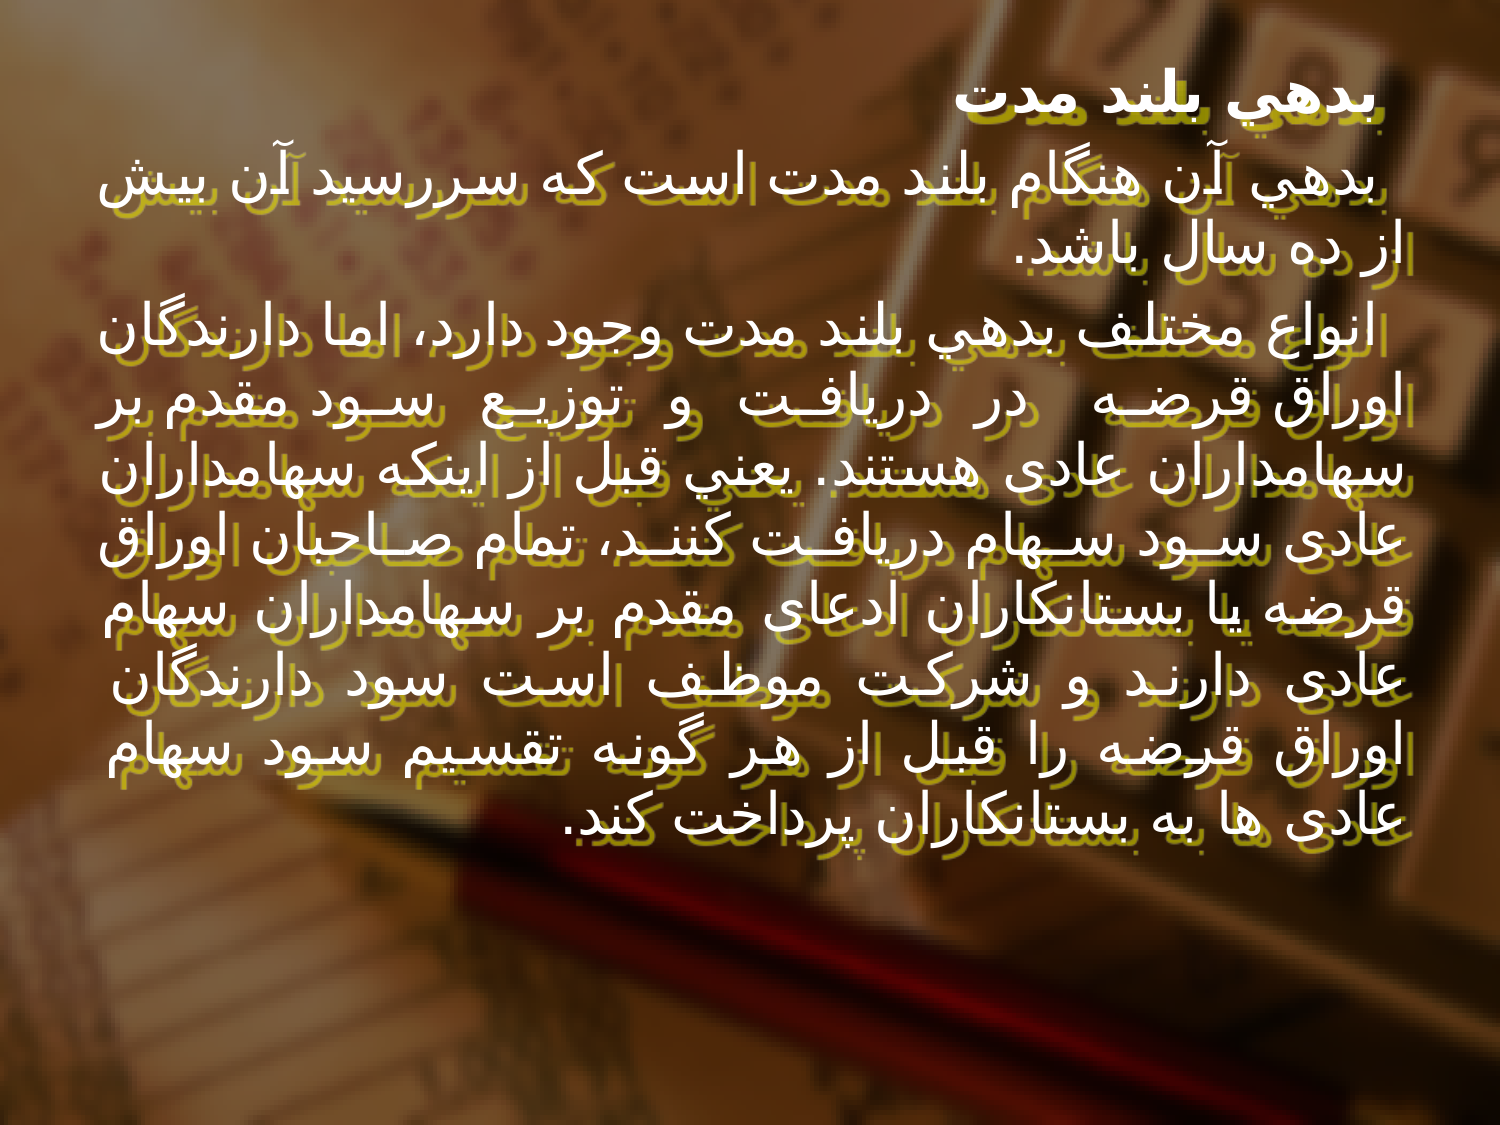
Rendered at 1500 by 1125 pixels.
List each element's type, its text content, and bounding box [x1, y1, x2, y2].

list بدهي بلند مدت بدهي آن هنگام بلند مدت است كه سررسيد آن بيش از ده سال باشد. انواع مختلف بدهي بلند مدت وجود دارد، اما دارندگان اوراق قرضه در دریافت و توزیع سود مقدم بر سهامداران عادی هستند. يعني قبل از اينكه سهامداران عادی سود سهام دريافت كنند، تمام صاحبان اوراق قرضه يا بستانكاران ادعای مقدم بر سهامداران سهام عادی دارند و شرکت موظف است سود دارندگان اوراق قرضه را قبل از هر گونه تقسیم سود سهام عادی ها به بستانکاران پرداخت كند. [82, 46, 1442, 903]
picture [0, 0, 1500, 1125]
